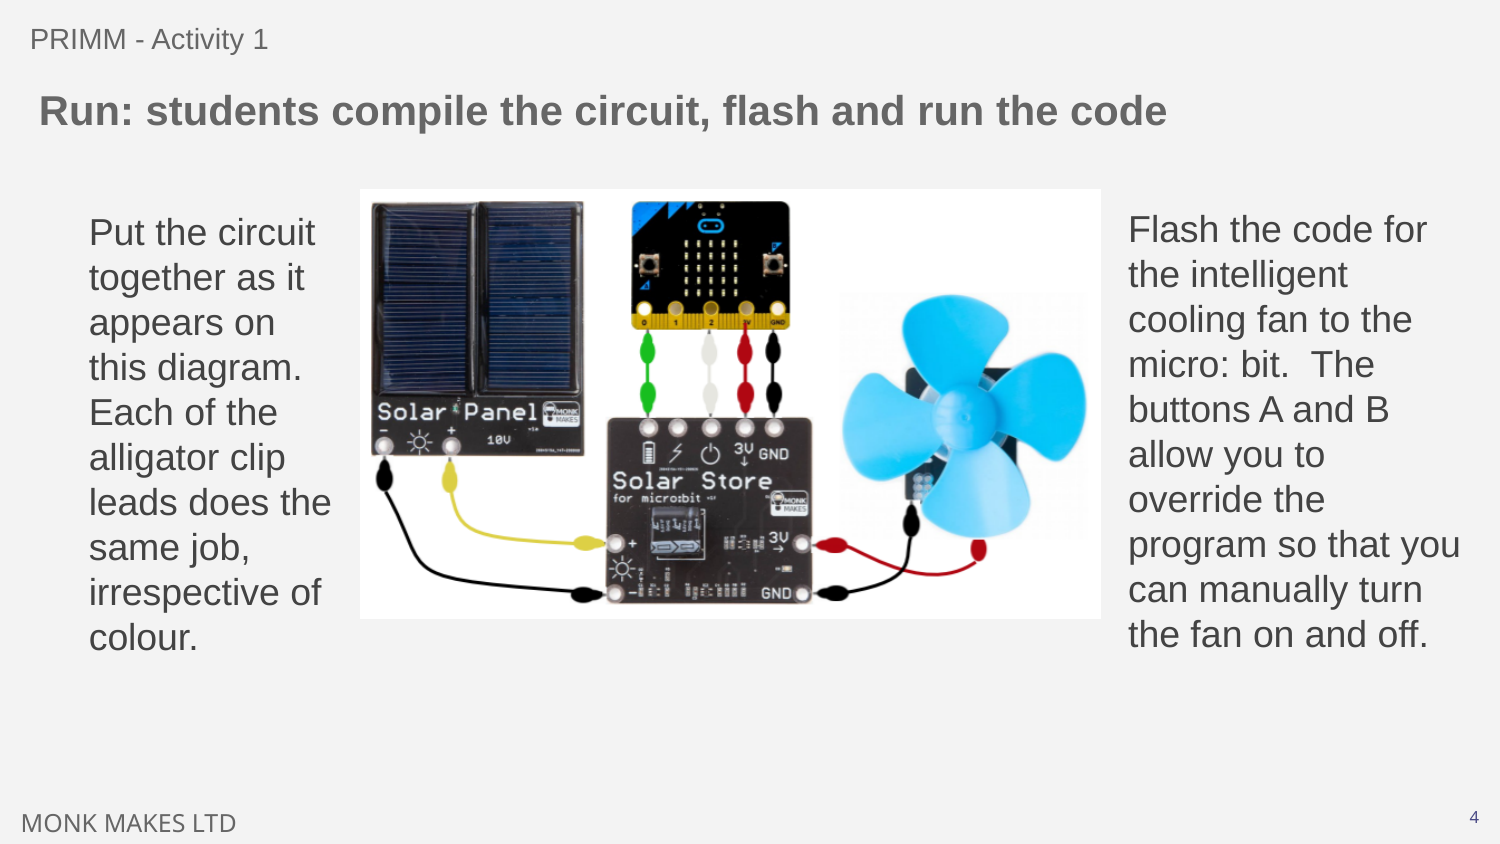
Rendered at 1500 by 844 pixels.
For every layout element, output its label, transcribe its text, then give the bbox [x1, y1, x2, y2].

title Run: students compile the circuit, flash and run the code [24, 52, 1422, 167]
text_box Put the circuit together as it appears on this diagram. Each of the alligator clip leads does the same job, irrespective of colour. [73, 192, 349, 768]
text_box Flash the code for the intelligent cooling fan to the micro: bit. The buttons A and B allow you to override the program so that you can manually turn the fan on and off. [1113, 189, 1482, 736]
subtitle PRIMM - Activity 1 [14, 0, 1500, 52]
picture [360, 189, 1101, 620]
slide_number ‹#› [1448, 792, 1500, 844]
